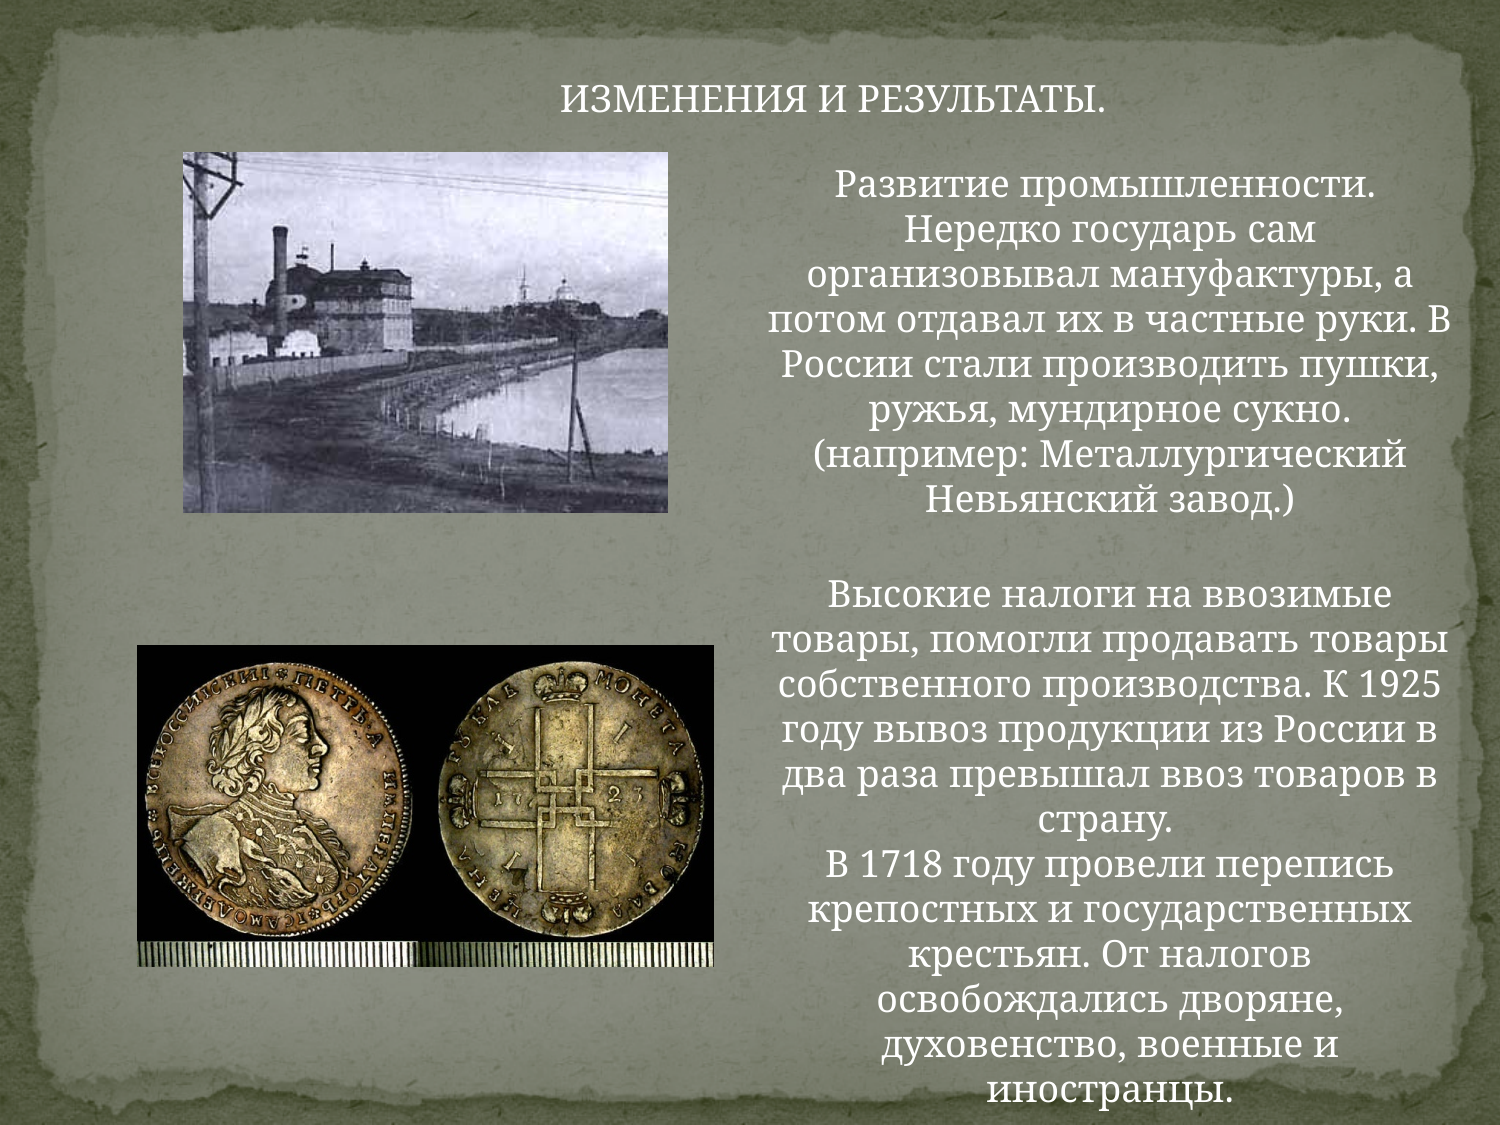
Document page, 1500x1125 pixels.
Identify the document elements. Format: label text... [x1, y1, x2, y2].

picture [137, 645, 714, 967]
text_box ИЗМЕНЕНИЯ И РЕЗУЛЬТАТЫ. [147, 67, 1444, 128]
text_box Высокие налоги на ввозимые товары, помогли продавать товары собственного производства. К 1925 году вывоз продукции из России в два раза превышал ввоз товаров в страну. В 1718 году провели перепись крепостных и государственных крестьян. От налогов освобождались дворяне, духовенство, военные и иностранцы. [750, 562, 1471, 1125]
picture [183, 152, 668, 513]
text_box Развитие промышленности. Нередко государь сам организовывал мануфактуры, а потом отдавал их в частные руки. В России стали производить пушки, ружья, мундирное сукно. (например: Металлургический Невьянский завод.) [750, 152, 1471, 528]
